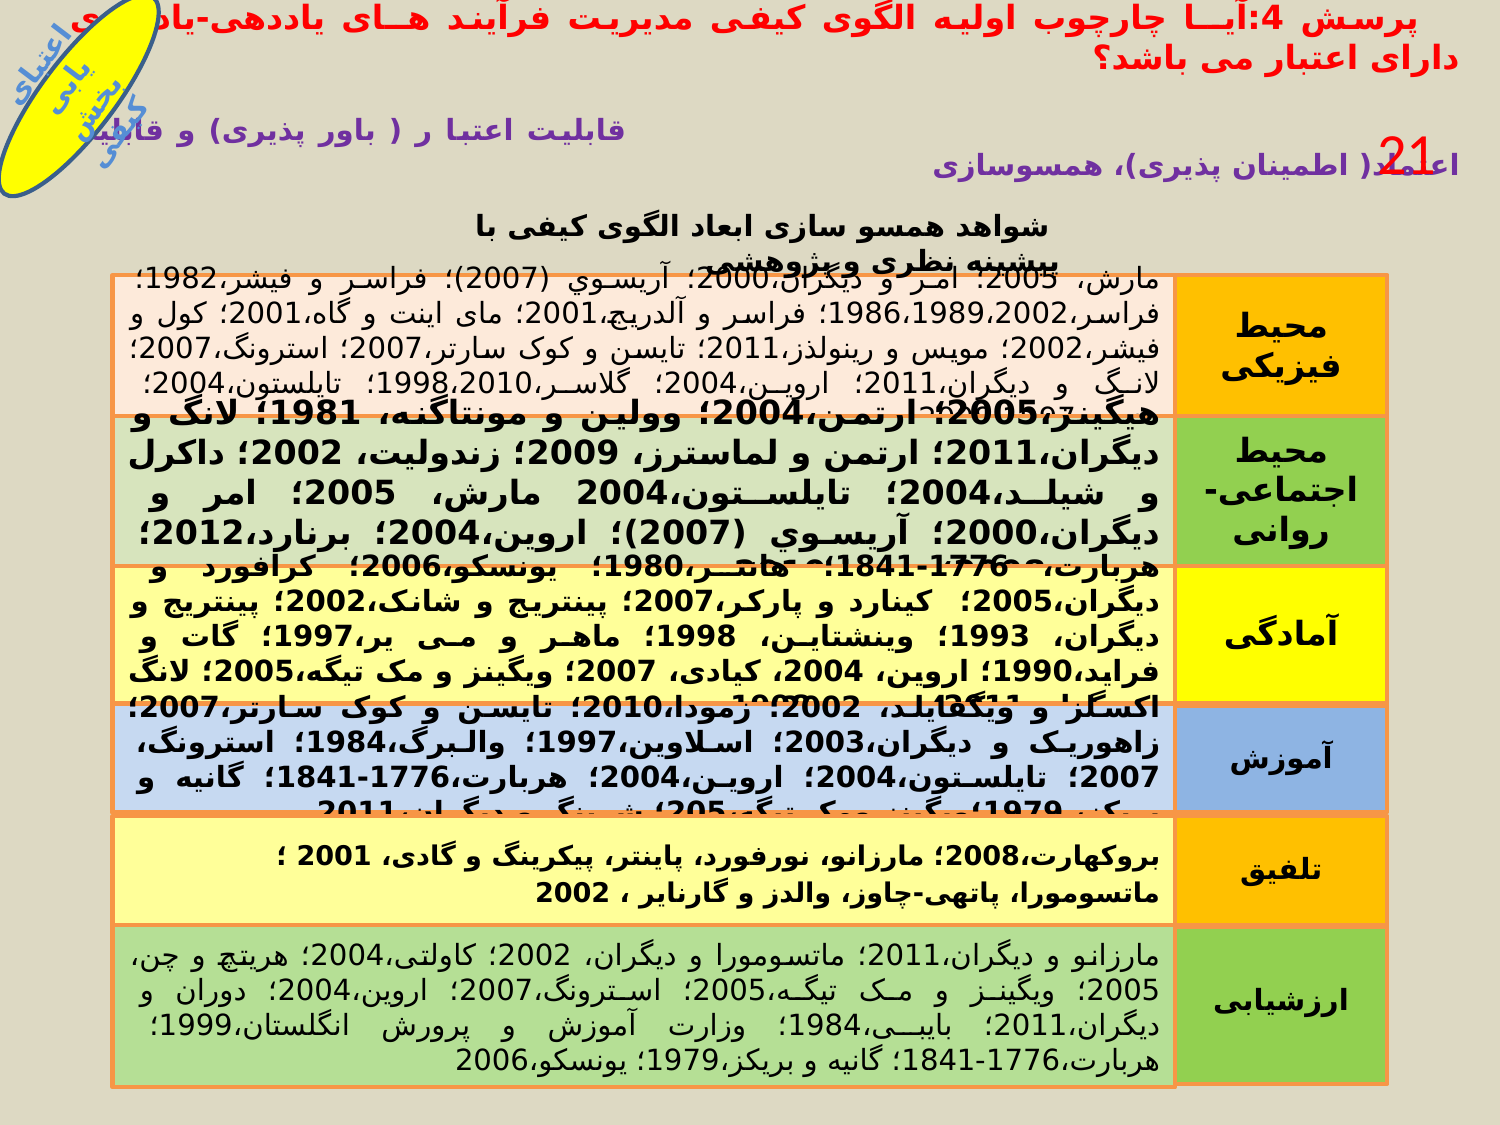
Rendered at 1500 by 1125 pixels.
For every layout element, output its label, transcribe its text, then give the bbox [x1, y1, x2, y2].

text_box ارزشیابی [1177, 925, 1389, 1086]
text_box اکسلز و ویگفایلد، 2002؛ زمودا،2010؛ تایسن و کوک سارتر،2007؛زاهوریک و دیگران،2003؛ اسلاوین،1997؛ والبرگ،1984؛ استرونگ، 2007؛ تایلستون،2004؛ اروین،2004؛ هربارت،1776-1841؛ گانیه و بریکز، 1979؛ویگینز ومک تیگه،205؛ شرینگ و دیگران،2011 [110, 702, 1177, 814]
text_box شواهد همسو سازی ابعاد الگوی کیفی با پیشینه نظری و پژوهشی [362, 199, 1075, 285]
text_box محیط فیزیکی [1177, 374, 1389, 414]
text_box هیگینز،2005؛ ارتمن،2004؛ وولین و مونتاگنه، 1981؛ لانگ و دیگران،2011؛ ارتمن و لماسترز، 2009؛ زندولیت، 2002؛ داکرل و شیلد،2004؛ تایلستون،2004 مارش، 2005؛ امر و دیگران،2000؛ آريسوي (2007)؛ اروین،2004؛ برنارد،2012؛ جنسن،2008؛ زمودا،2010 . [110, 414, 1177, 564]
text_box پرسش 4:آیــا چارچوب اولیه الگوی کیفی مدیریت فرآیند هــای یاددهی-یادگیری دارای اعتبار می باشد؟ قابلیت اعتبا ر ( باور پذیری) و قابلیت اعتماد( اطمینان پذیری)، همسوسازی [49, 0, 1475, 374]
text_box مارش، 2005؛ امر و دیگران،2000؛ آريسوي (2007)؛ فراسر و فیشر،1982؛ فراسر،1986،1989،2002؛ فراسر و آلدریج،2001؛ مای اینت و گاه،2001؛ کول و فیشر،2002؛ مویس و رینولذز،2011؛ تایسن و کوک سارتر،2007؛ استرونگ،2007؛ لانگ و دیگران،2011؛ اروین،2004؛ گلاسر،1998،2010؛ تایلستون،2004؛ جنسن،2008،1997 [110, 374, 1177, 414]
text_box مارزانو و دیگران،2011؛ ماتسومورا و دیگران، 2002؛ کاولتی،2004؛ هریتچ و چن، 2005؛ ویگینز و مک تیگه،2005؛ استرونگ،2007؛ اروین،2004؛ دوران و دیگران،2011؛ بایبی،1984؛ وزارت آموزش و پرورش انگلستان،1999؛ هربارت،1776-1841؛ گانیه و بریکز،1979؛ یونسکو،2006 [110, 923, 1177, 1089]
text_box آموزش [1177, 703, 1389, 814]
text_box هربارت، 1776-1841؛ هانتر،1980؛ یونسکو،2006؛ کرافورد و دیگران،2005؛ کینارد و پارکر،2007؛ پینتریج و شانک،2002؛ پینتریج و دیگران، 1993؛ وینشتاین، 1998؛ ماهر و می یر،1997؛ گات و فراید،1990؛ اروین، 2004، کیادی، 2007؛ ویگینز و مک تیگه،2005؛ لانگ و دیگران،2011؛ جنسن، 1998 [110, 564, 1177, 702]
text_box بروکهارت،2008؛ مارزانو، نورفورد، پاینتر، پیکرینگ و گادی، 2001 ؛ ماتسومورا، پاتهی-چاوز، والدز و گارنایر ، 2002 [110, 814, 1177, 923]
text_box اعتبای یابی بخش کیفی [0, 0, 161, 199]
text_box آمادگی [1176, 564, 1389, 703]
text_box 21 [1362, 109, 1475, 194]
text_box محیط اجتماعی-روانی [1176, 414, 1389, 564]
text_box تلفیق [1176, 814, 1389, 925]
